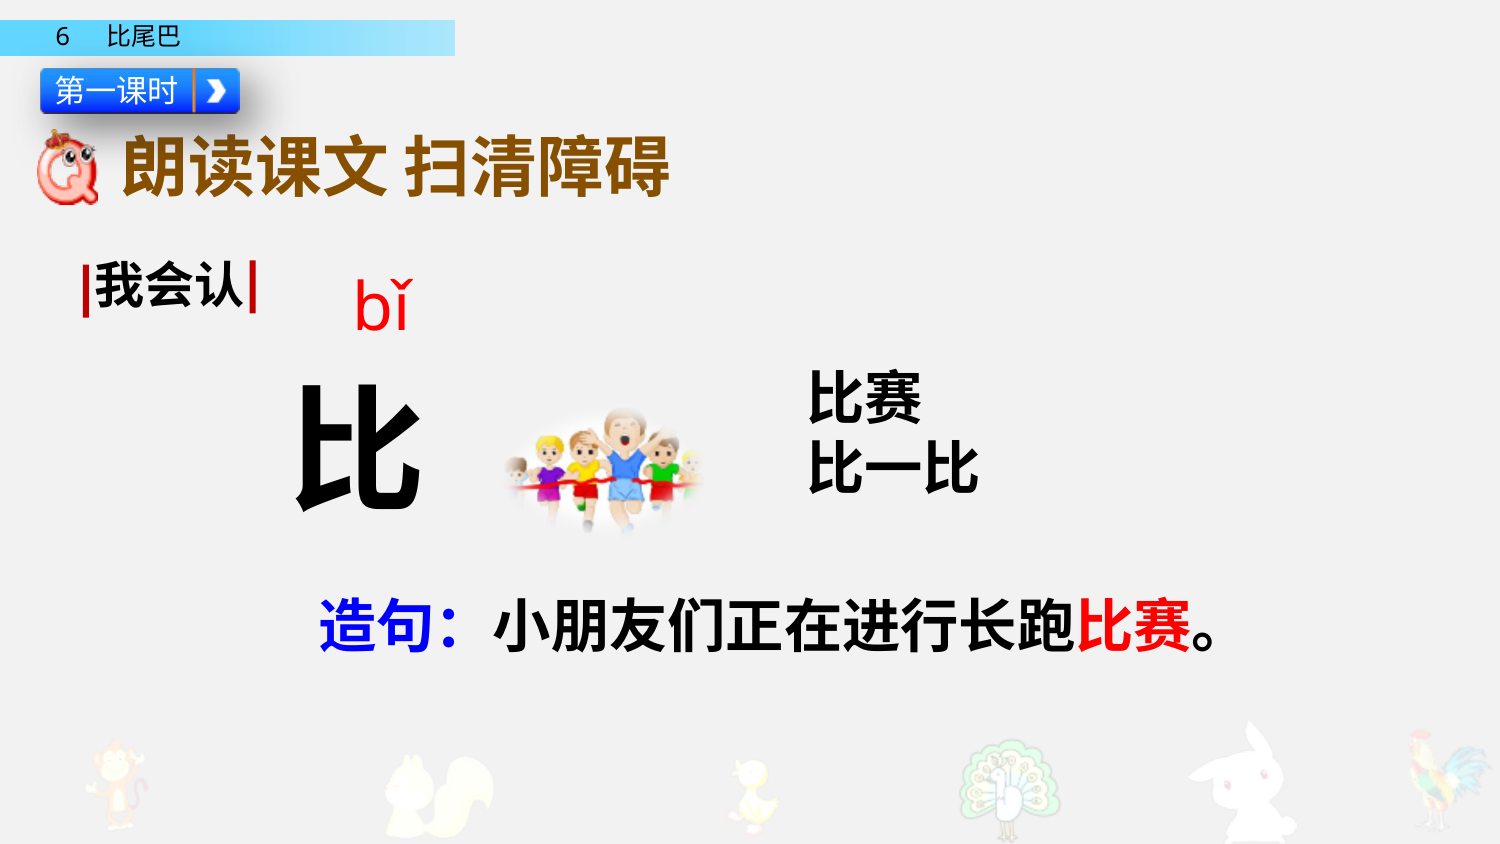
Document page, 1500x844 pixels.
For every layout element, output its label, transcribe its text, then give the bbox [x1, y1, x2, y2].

text_box 造句：小朋友们正在进行长跑比赛。 [306, 583, 1238, 665]
picture [39, 67, 240, 114]
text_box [37, 118, 773, 211]
text_box 比 [277, 357, 491, 534]
text_box 比赛 比一比 [794, 355, 1034, 507]
text_box bǐ [340, 257, 439, 349]
picture [492, 398, 715, 544]
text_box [82, 247, 267, 320]
